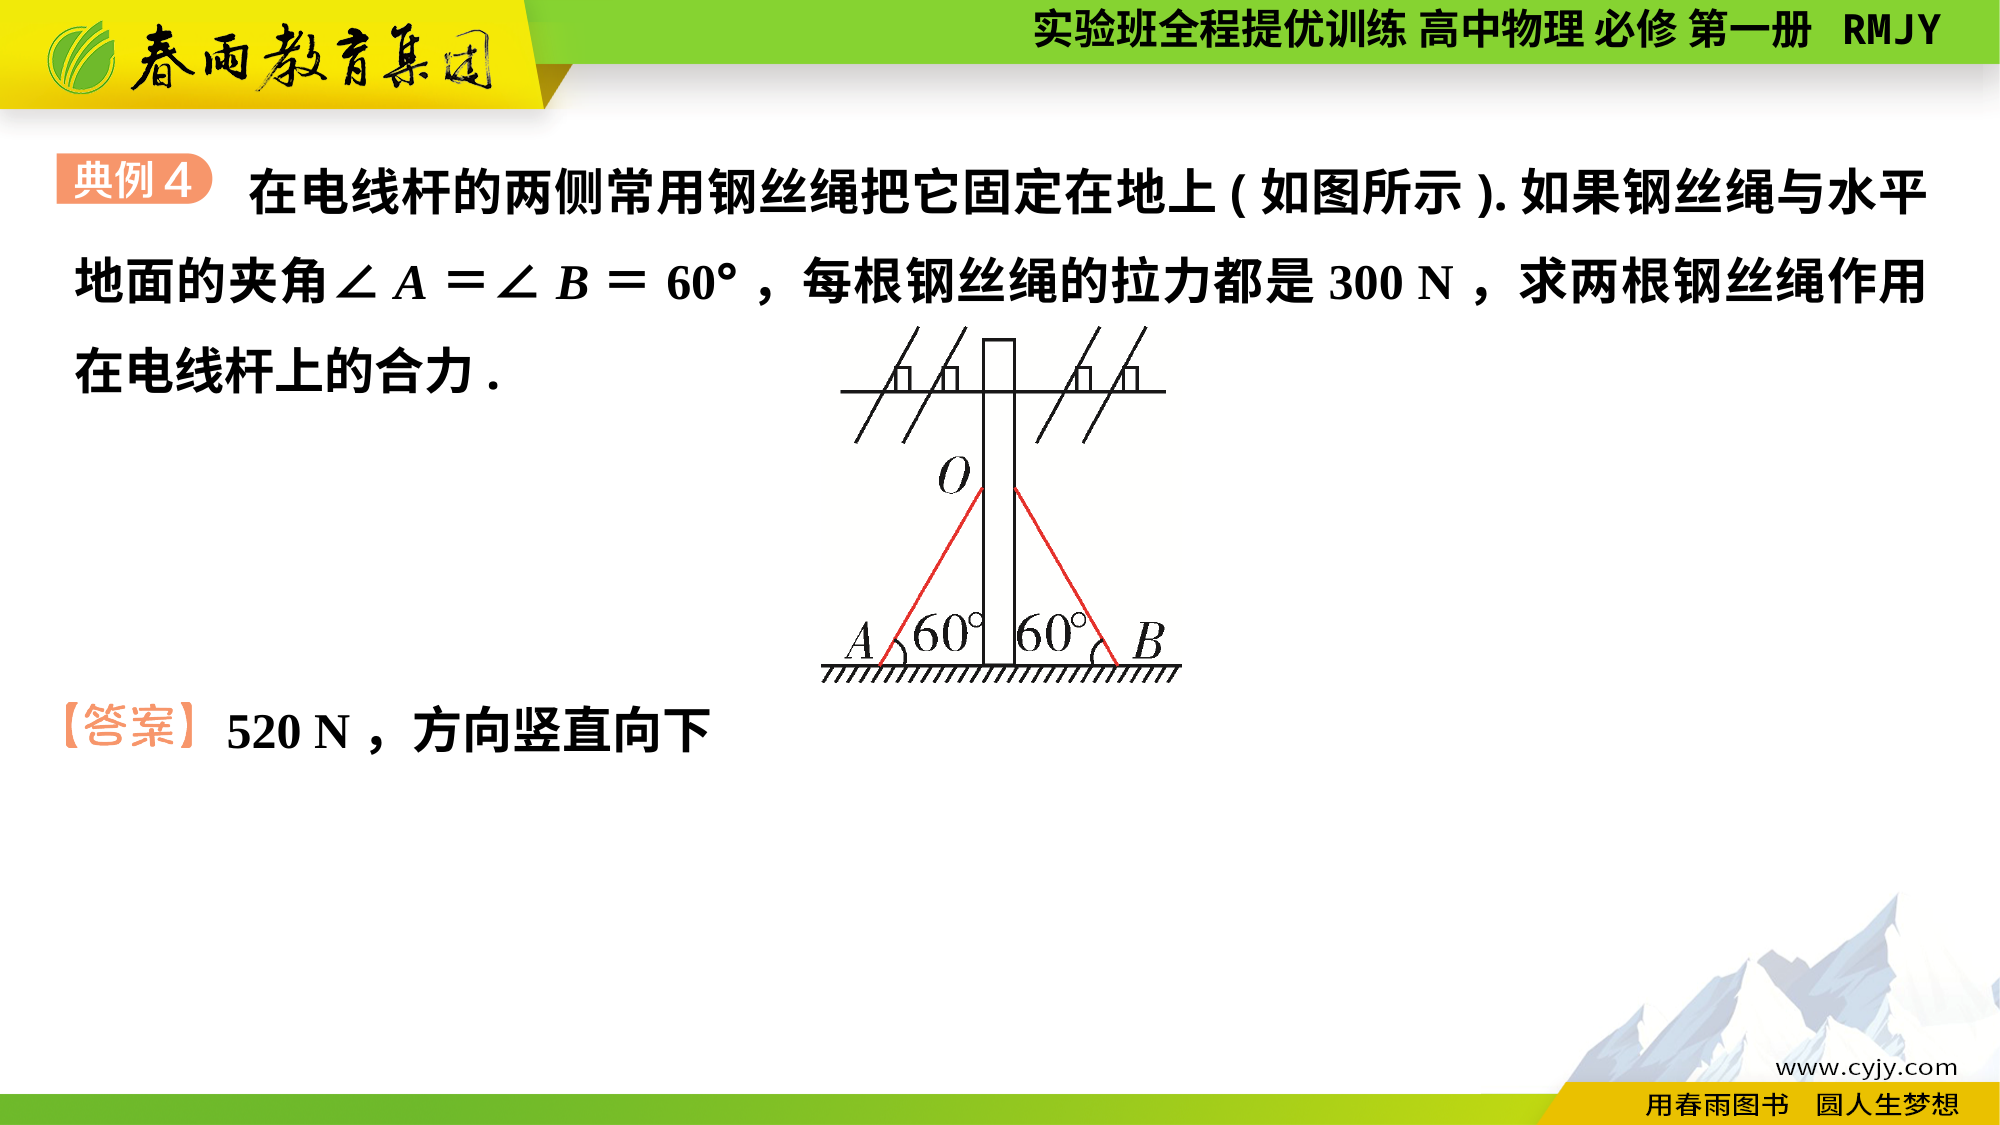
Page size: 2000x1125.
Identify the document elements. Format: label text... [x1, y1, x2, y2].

text_box 520 N，方向竖直向下 [211, 691, 727, 767]
picture [0, 0, 2000, 1125]
list 在电线杆的两侧常用钢丝绳把它固定在地上(如图所示).如果钢丝绳与水平地面的夹角∠A＝∠B＝60°，每根钢丝绳的拉力都是300 N，求两根钢丝绳作用在电线杆上的合力. [59, 122, 1944, 411]
